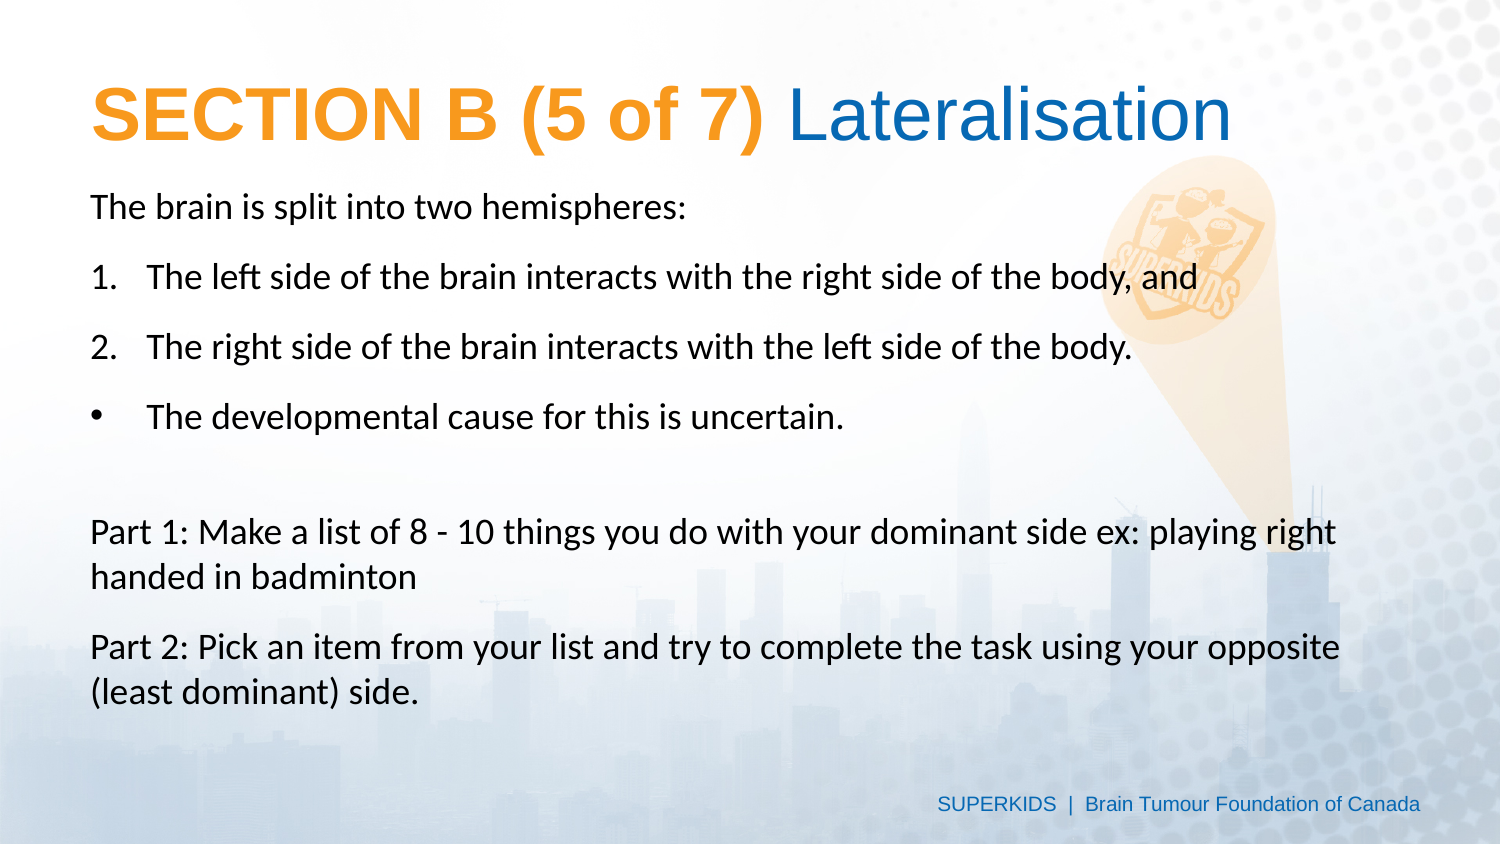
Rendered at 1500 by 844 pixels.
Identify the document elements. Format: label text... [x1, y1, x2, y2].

title SECTION B (5 of 7) Lateralisation [76, 33, 1426, 174]
picture [0, 0, 1500, 844]
list The brain is split into two hemispheres: The left side of the brain interacts with the right side of the body, and The right side of the brain interacts with the left side of the body. The developmental cause for this is uncertain. Part 1: Make a list of 8 - 10 things you do with your dominant side ex: playing right handed in badminton Part 2: Pick an item from your list and try to complete the task using your opposite (least dominant) side. [74, 174, 1426, 802]
